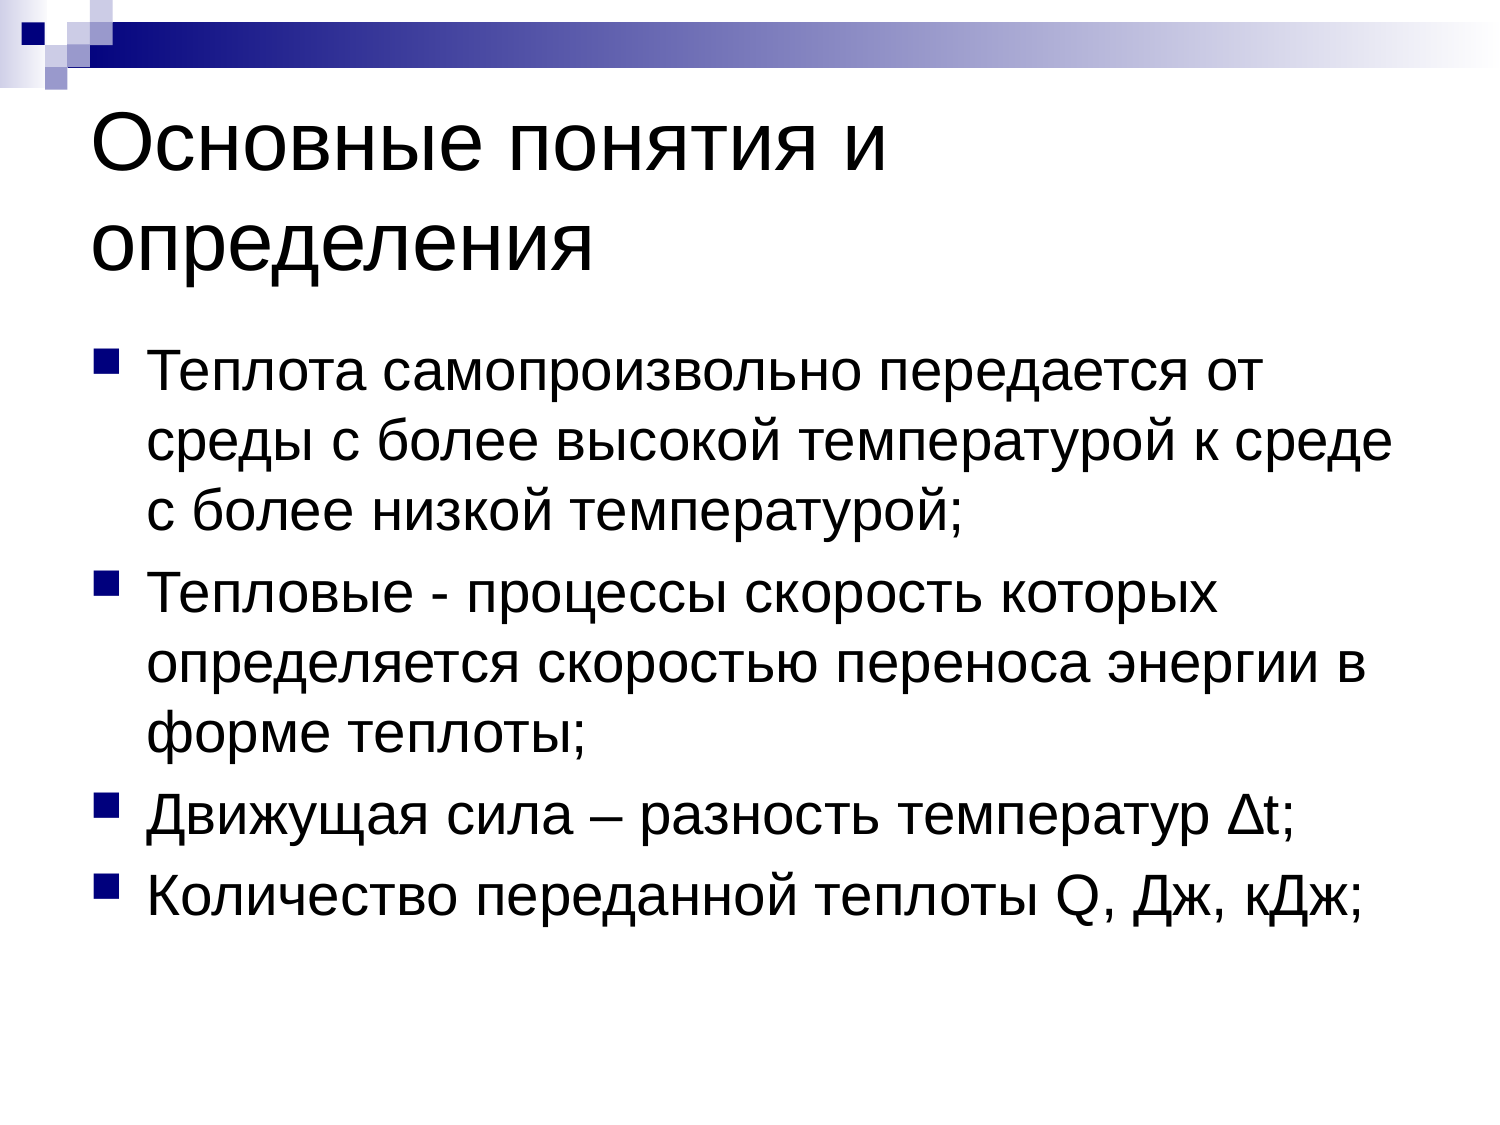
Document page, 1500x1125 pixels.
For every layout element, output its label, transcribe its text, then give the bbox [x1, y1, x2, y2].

title Основные понятия и определения [75, 75, 1425, 300]
list Теплота самопроизвольно передается от среды с более высокой температурой к среде с более низкой температурой; Тепловые - процессы скорость которых определяется скоростью переноса энергии в форме теплоты; Движущая сила – разность температур ∆t; Количество переданной теплоты Q, Дж, кДж; [75, 324, 1425, 963]
